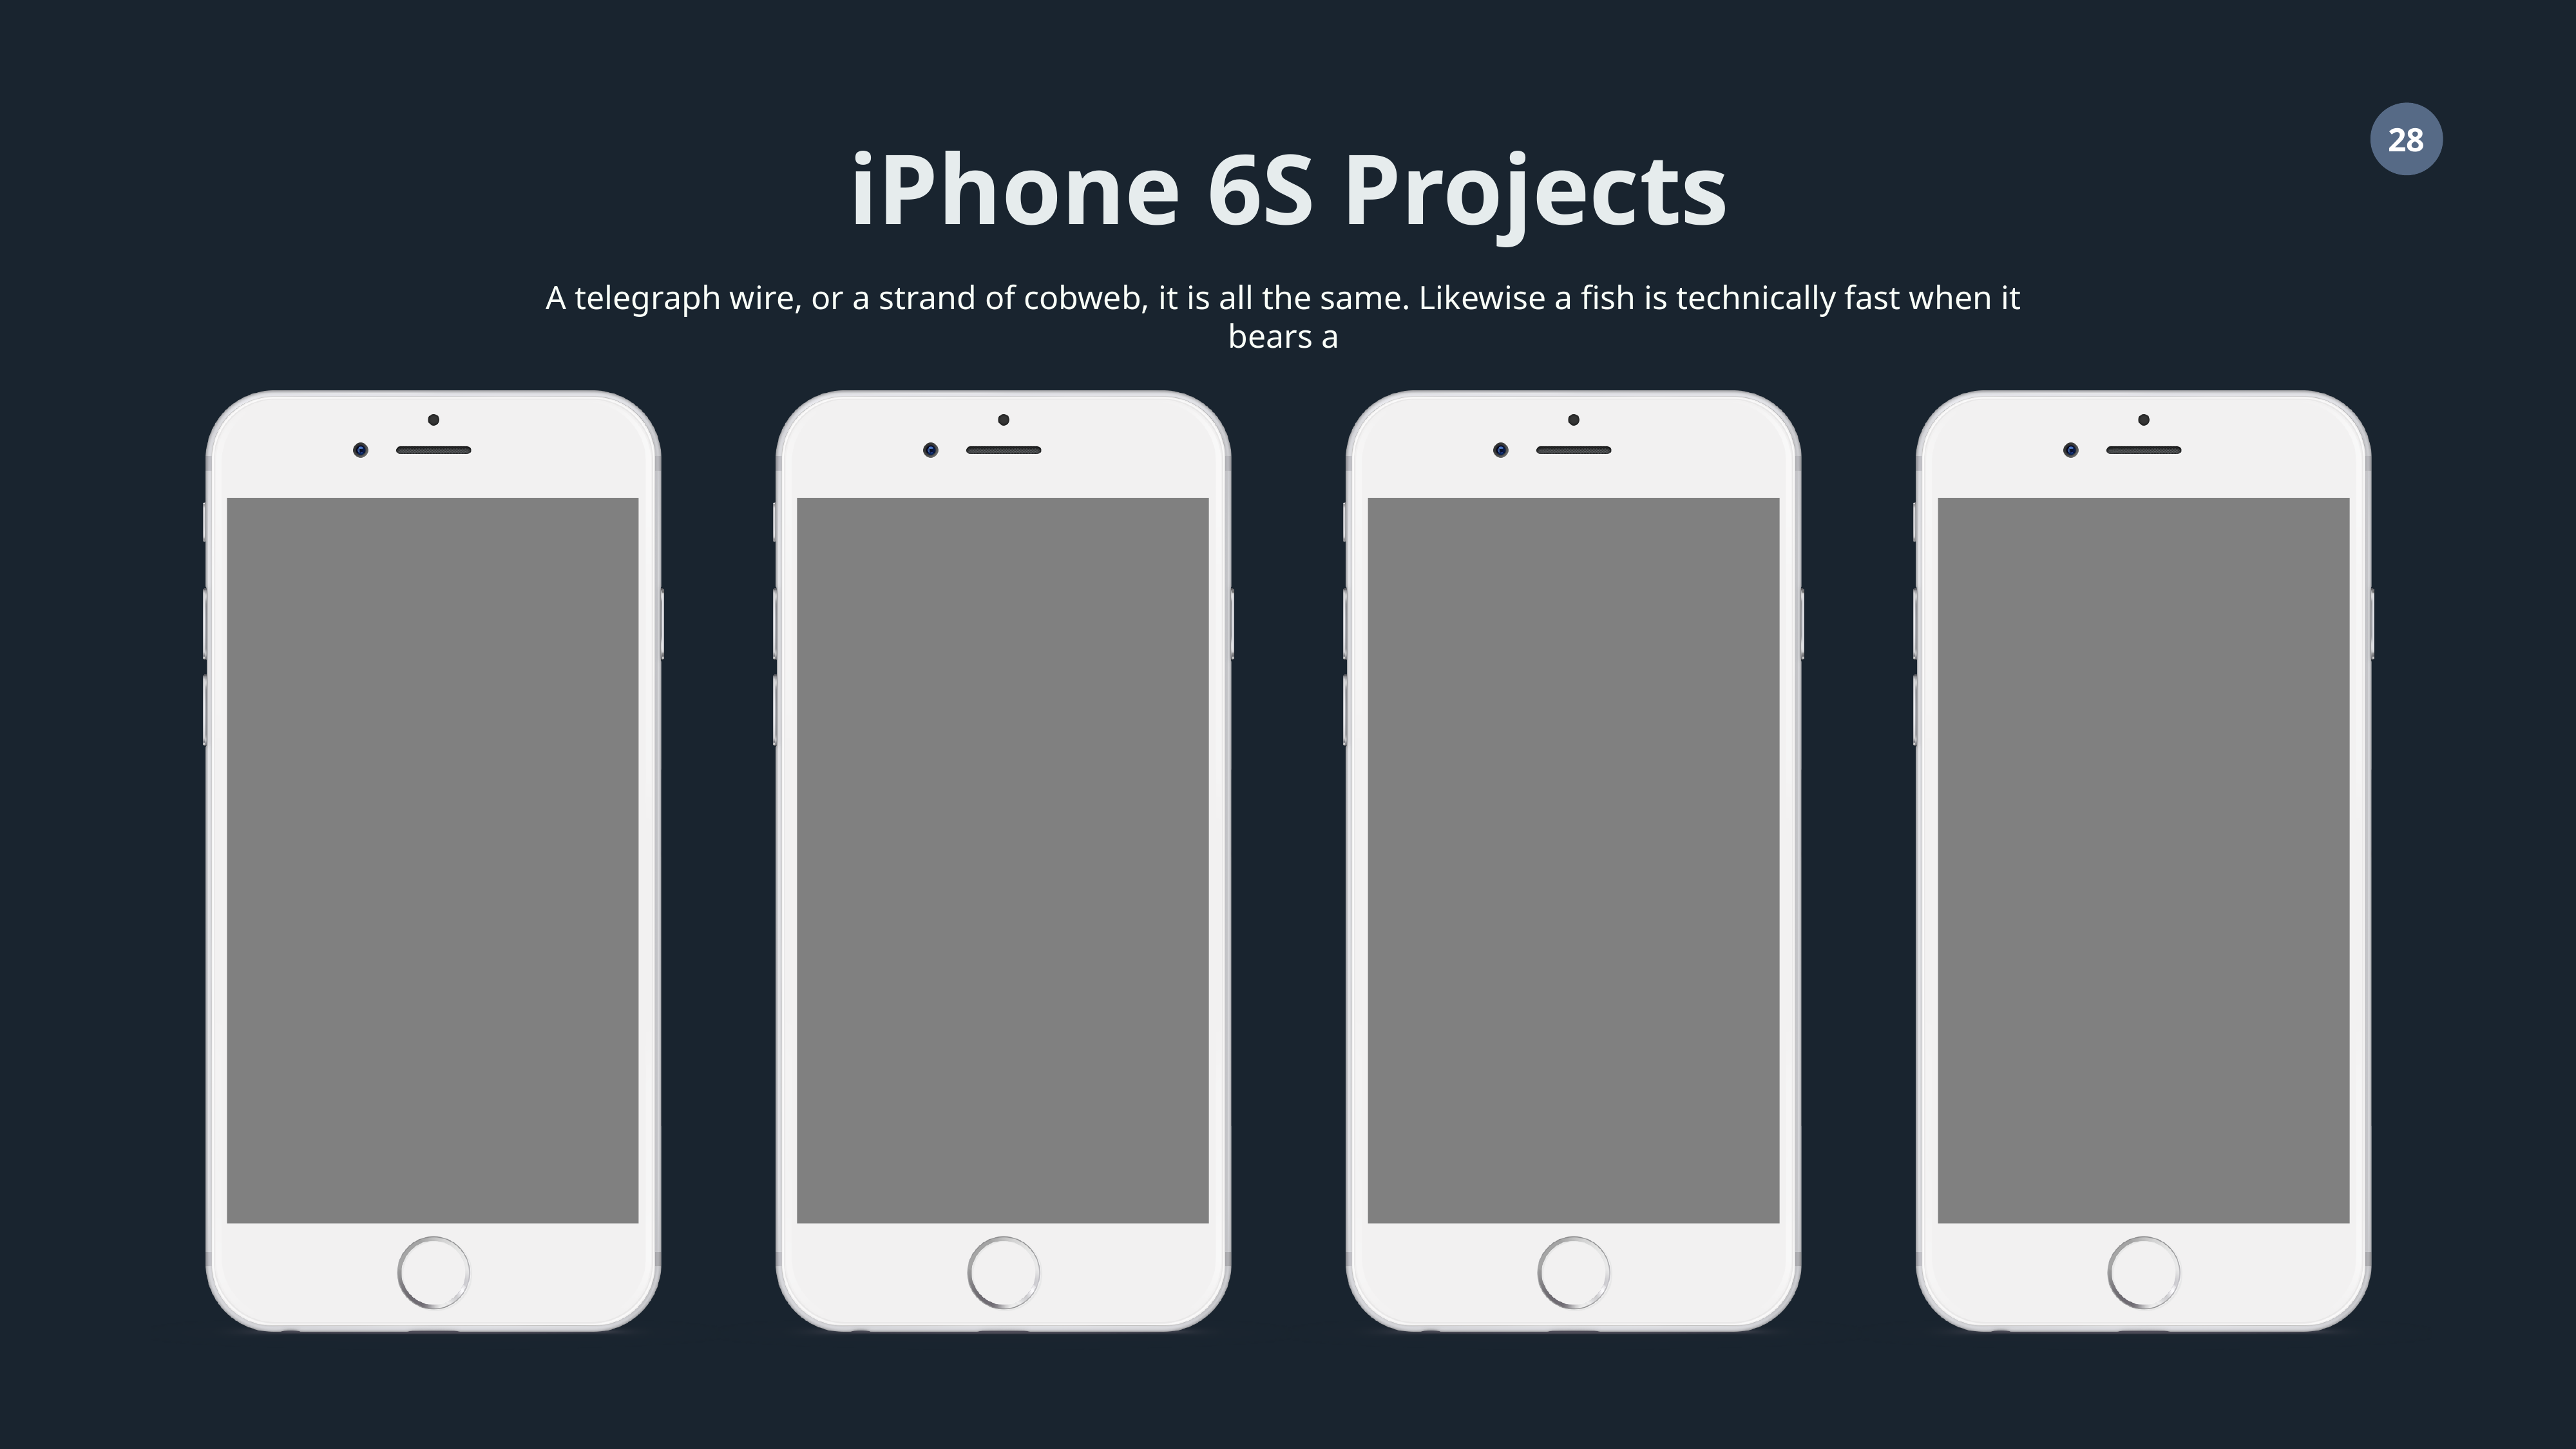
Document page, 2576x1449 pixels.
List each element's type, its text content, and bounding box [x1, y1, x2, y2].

picture [151, 346, 2432, 1361]
text_box A telegraph wire, or a strand of cobweb, it is all the same. Likewise a fish is technically fast when it bears a [526, 272, 2043, 346]
text_box iPhone 6S Projects [839, 123, 1739, 249]
